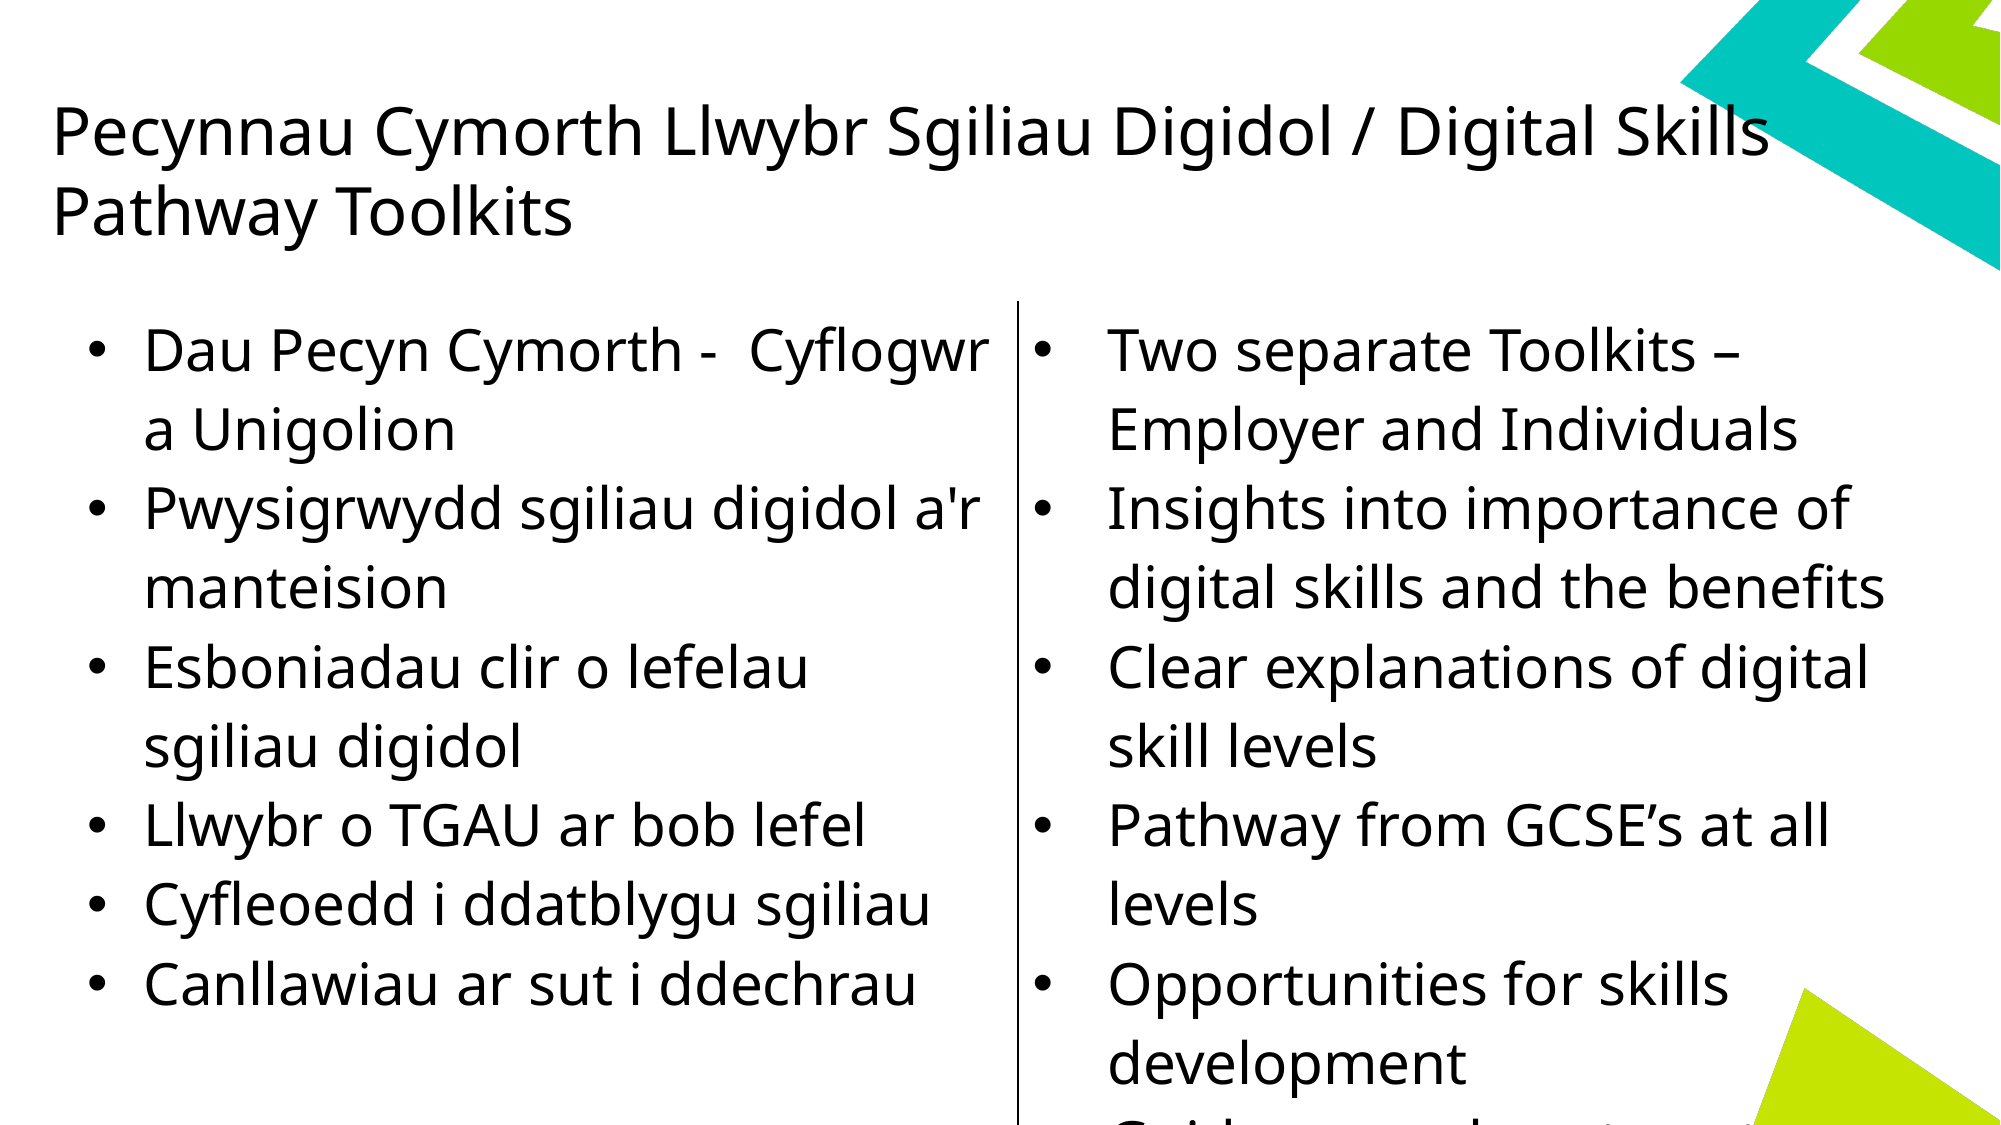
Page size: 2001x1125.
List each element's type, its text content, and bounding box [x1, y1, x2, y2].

table_header Two separate Toolkits – Employer and Individuals Insights into importance of digital skills and the benefits Clear explanations of digital skill levels Pathway from GCSE’s at all levels Opportunities for skills development Guidance on how to get started [1019, 301, 1963, 1125]
table_header Dau Pecyn Cymorth - Cyflogwr a Unigolion Pwysigrwydd sgiliau digidol a'r manteision Esboniadau clir o lefelau sgiliau digidol Llwybr o TGAU ar bob lefel Cyfleoedd i ddatblygu sgiliau Canllawiau ar sut i ddechrau [72, 301, 1017, 1125]
picture [1753, 988, 2000, 1125]
picture [1680, 0, 2000, 271]
text_box Pecynnau Cymorth Llwybr Sgiliau Digidol / Digital Skills Pathway Toolkits [36, 81, 1928, 337]
